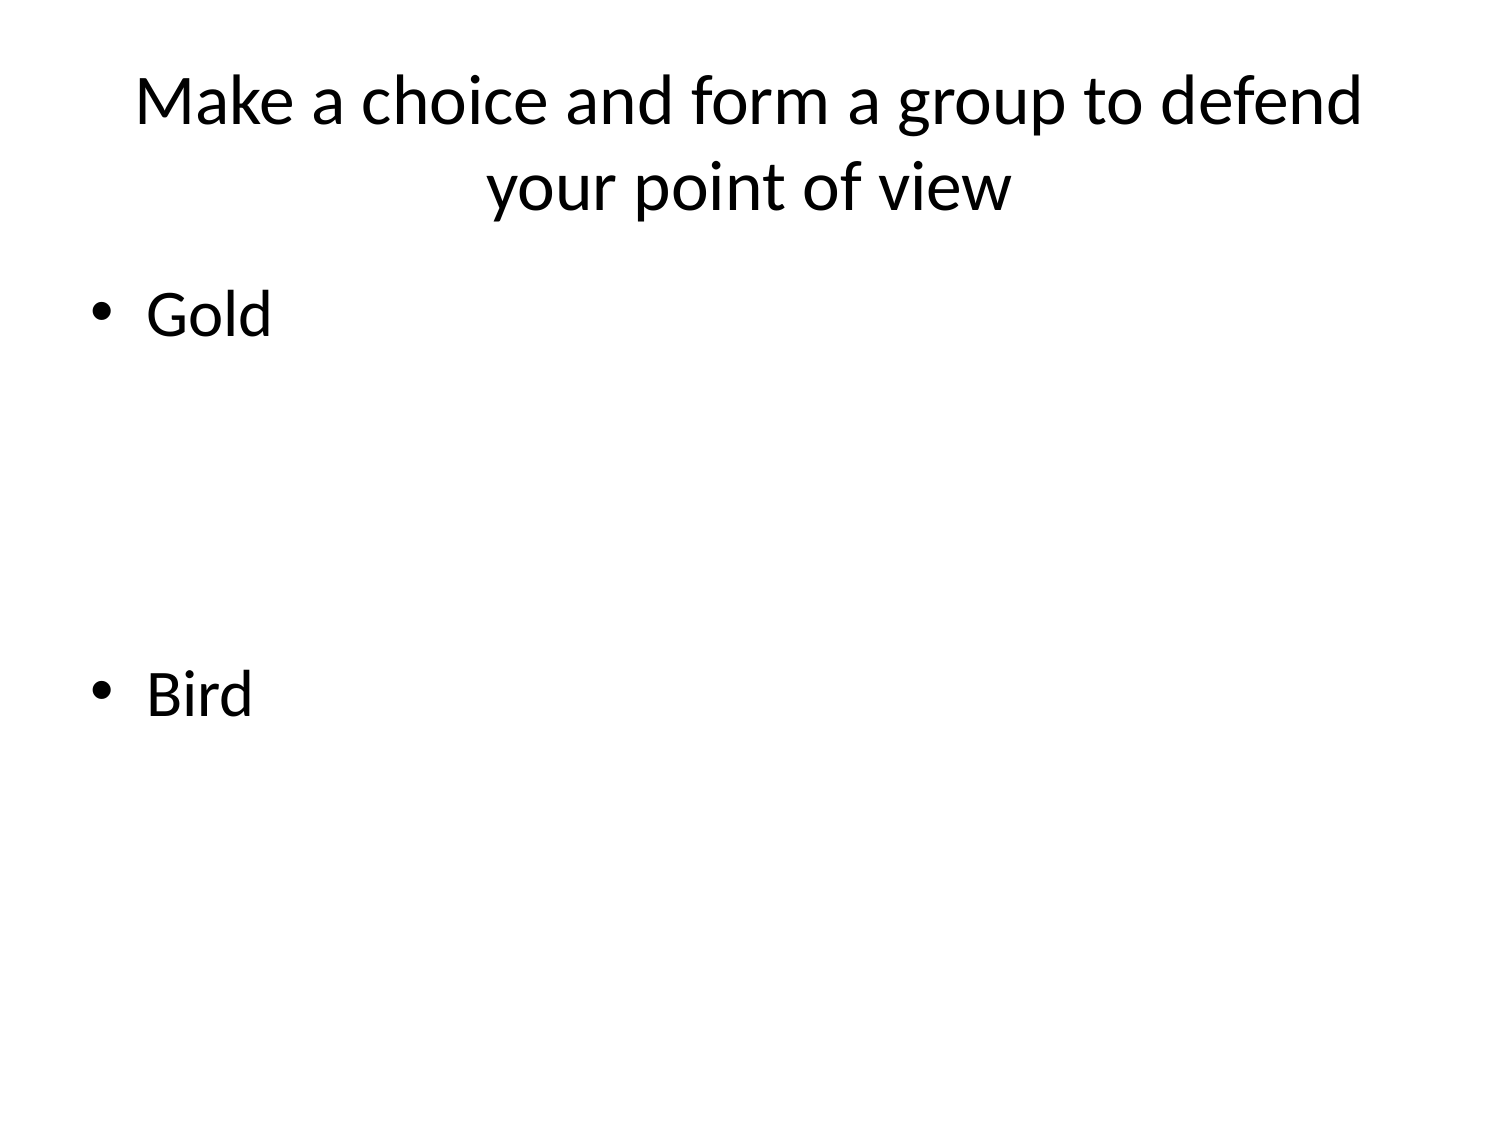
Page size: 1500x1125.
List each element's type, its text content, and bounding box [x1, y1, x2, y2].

list Gold Bird [75, 262, 1425, 1005]
title Make a choice and form a group to defend your point of view [75, 45, 1425, 233]
